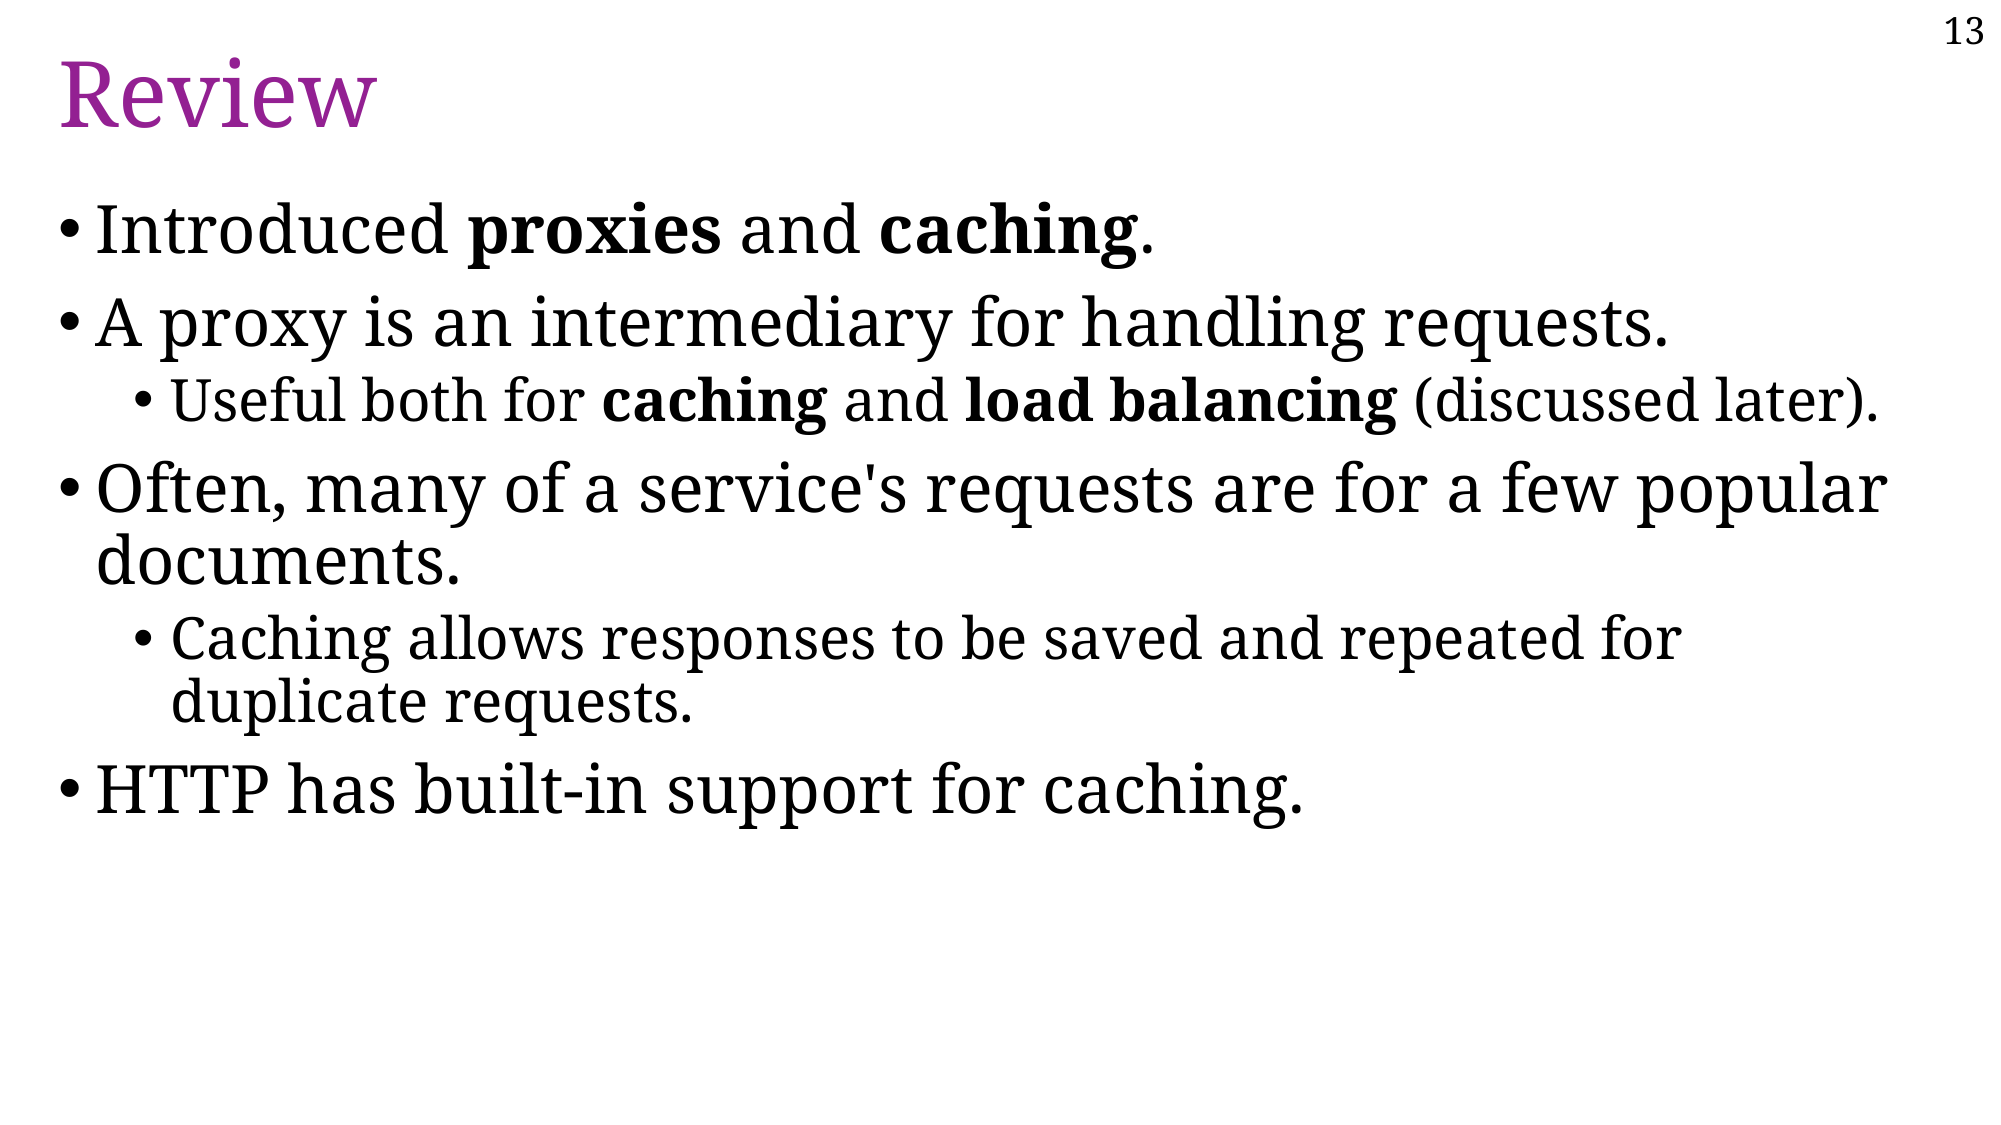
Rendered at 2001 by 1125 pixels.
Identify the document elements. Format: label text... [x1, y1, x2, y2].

list Introduced proxies and caching. A proxy is an intermediary for handling requests. Useful both for caching and load balancing (discussed later). Often, many of a service's requests are for a few popular documents. Caching allows responses to be saved and repeated for duplicate requests. HTTP has built-in support for caching. [43, 188, 1953, 1106]
title Review [43, 25, 1953, 171]
text_box 13 [1901, 0, 2000, 60]
